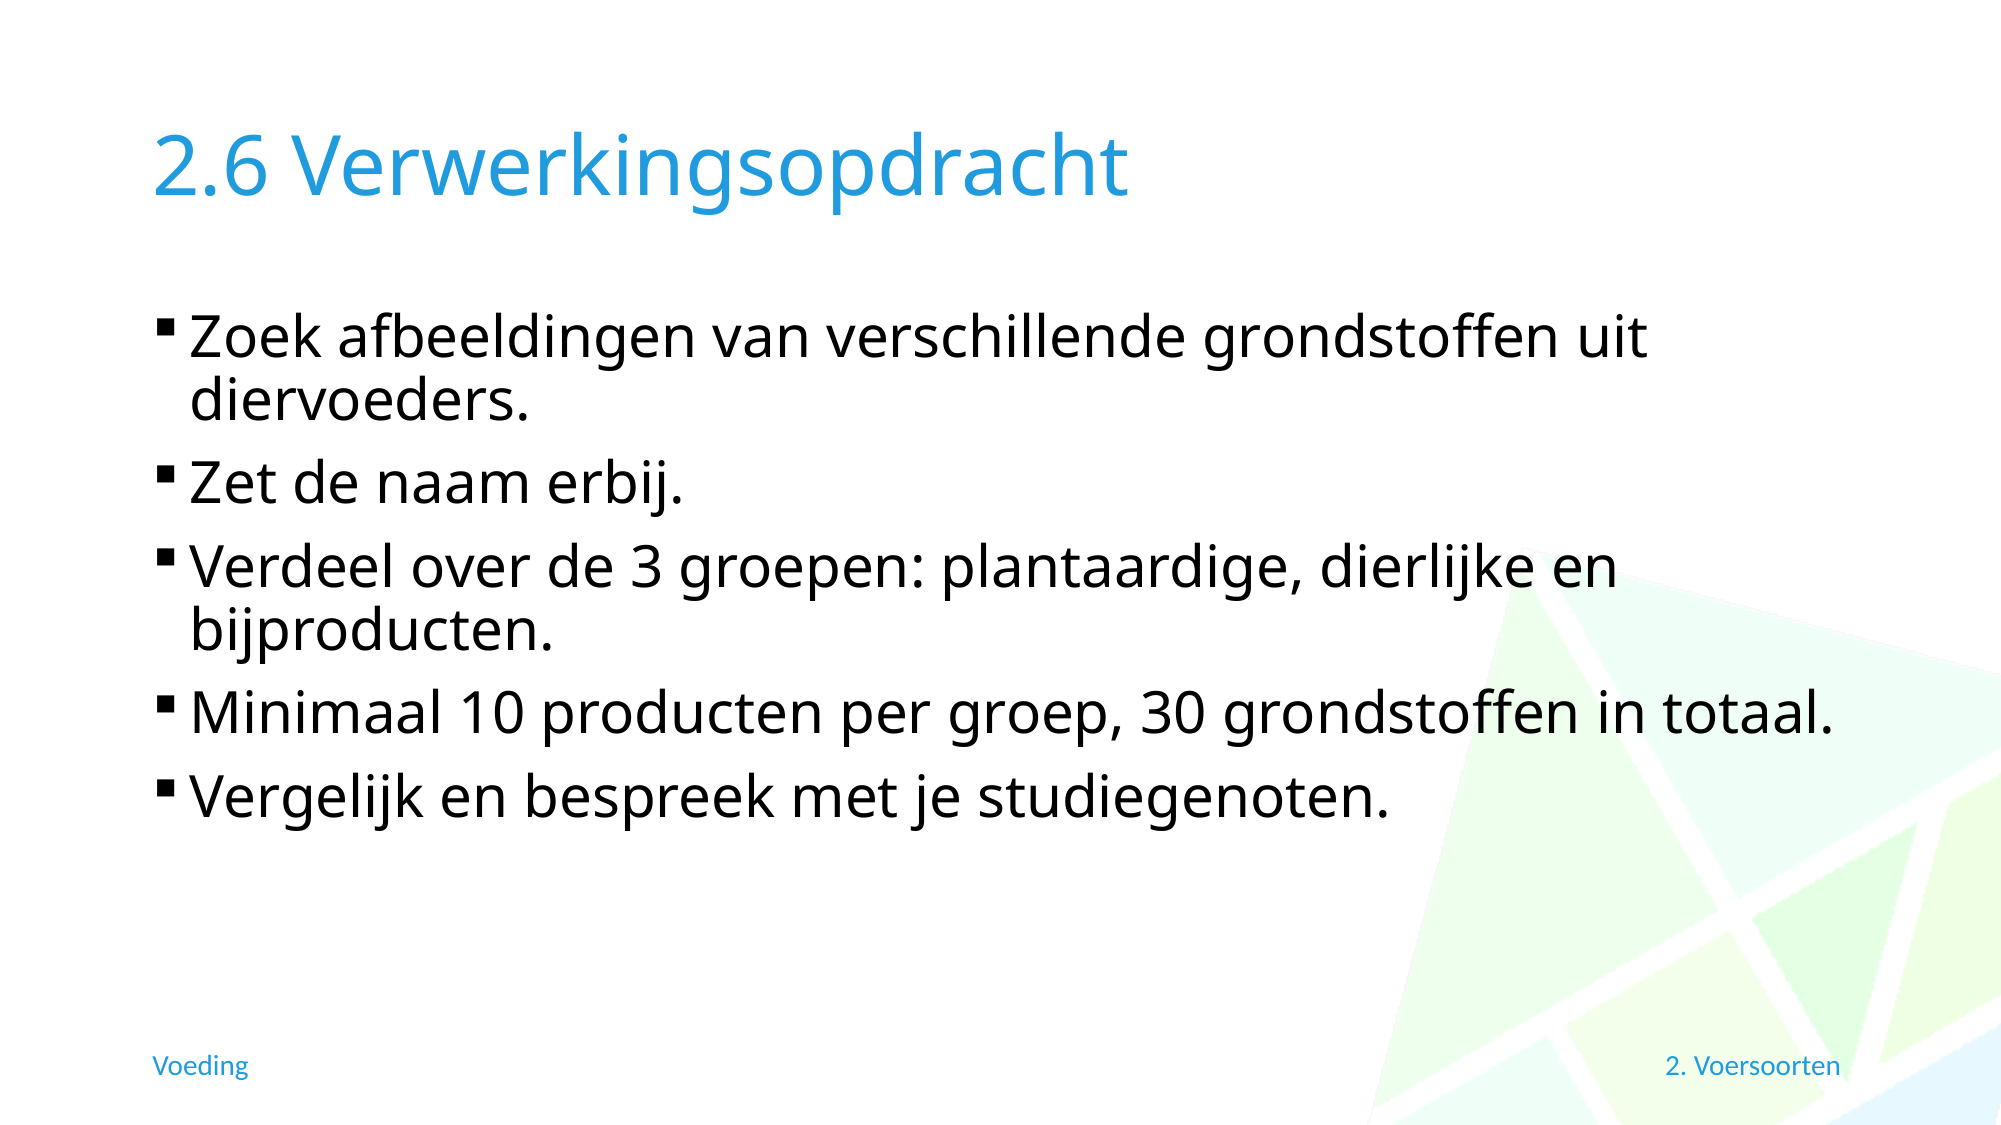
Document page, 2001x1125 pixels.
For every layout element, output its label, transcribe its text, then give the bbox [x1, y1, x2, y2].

list Zoek afbeeldingen van verschillende grondstoffen uit diervoeders. Zet de naam erbij. Verdeel over de 3 groepen: plantaardige, dierlijke en bijproducten. Minimaal 10 producten per groep, 30 grondstoffen in totaal. Vergelijk en bespreek met je studiegenoten. [137, 299, 1962, 1014]
title 2.6 Verwerkingsopdracht [137, 59, 1863, 278]
list Voeding [137, 1042, 588, 1103]
list 2. Voersoorten [1412, 1042, 1863, 1103]
